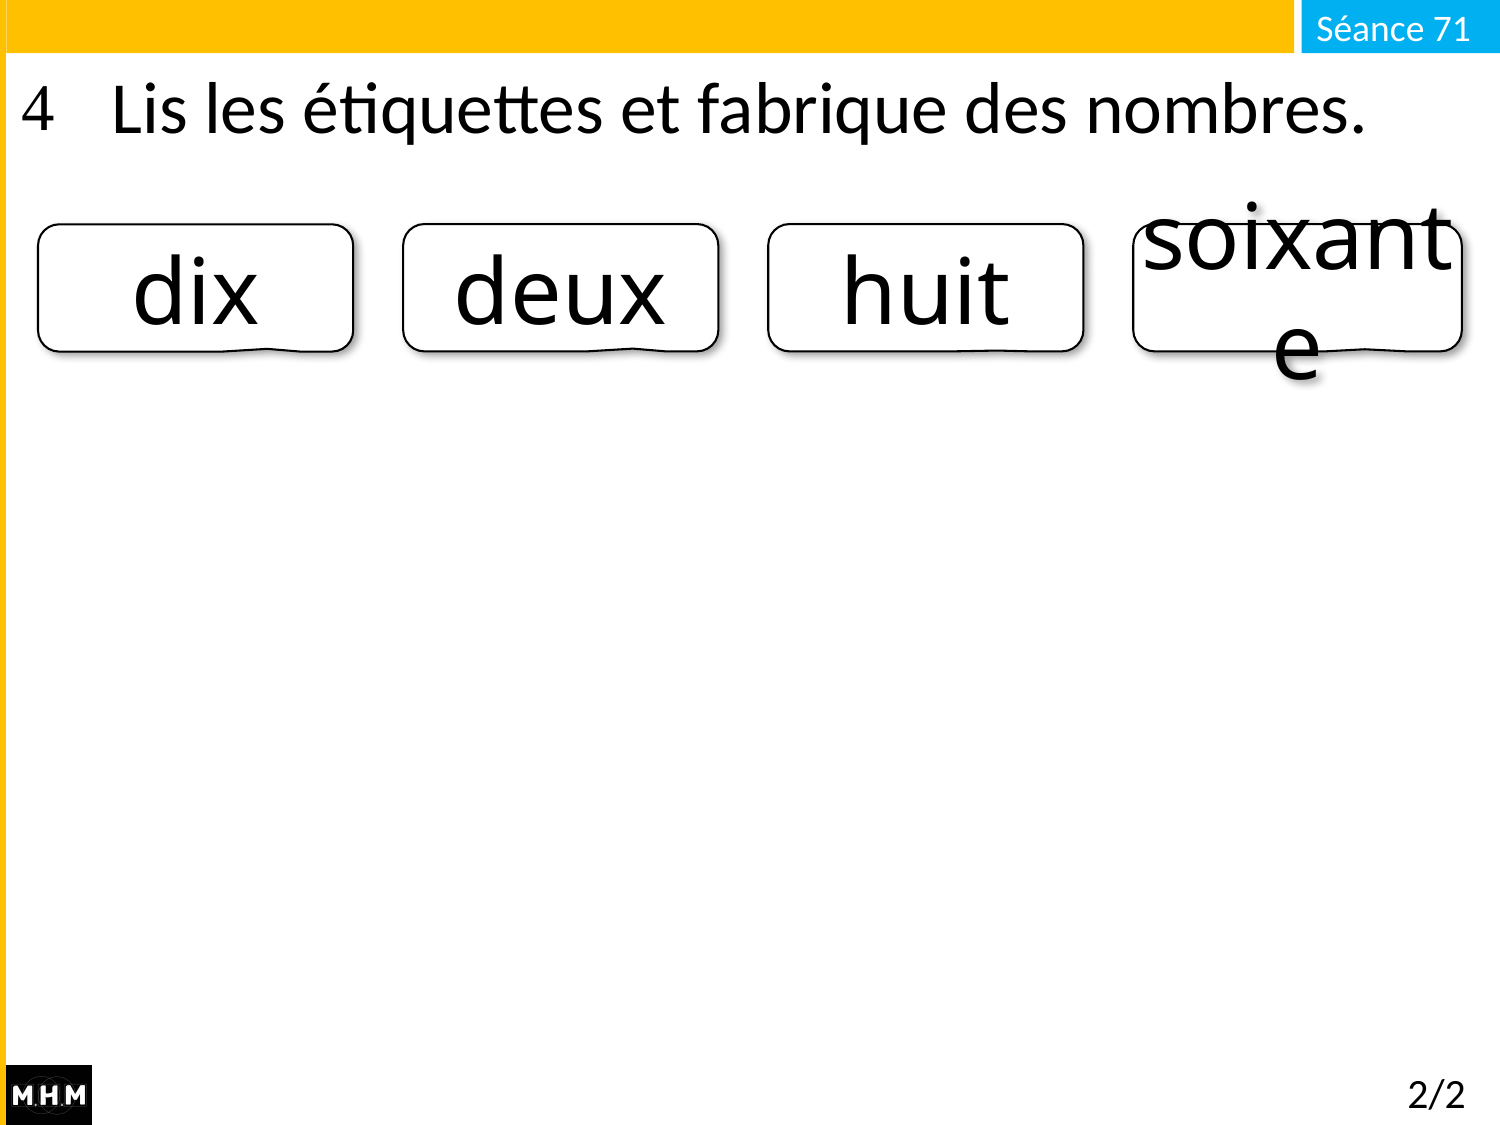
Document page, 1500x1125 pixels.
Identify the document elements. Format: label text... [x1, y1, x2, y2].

title Lis les étiquettes et fabrique des nombres. [96, 60, 1391, 160]
text_box deux [402, 223, 720, 353]
text_box dix [36, 223, 355, 353]
text_box huit [767, 223, 1085, 353]
picture [6, 1065, 92, 1125]
list 2/2 [1373, 1064, 1500, 1125]
text_box soixante [1132, 223, 1463, 353]
